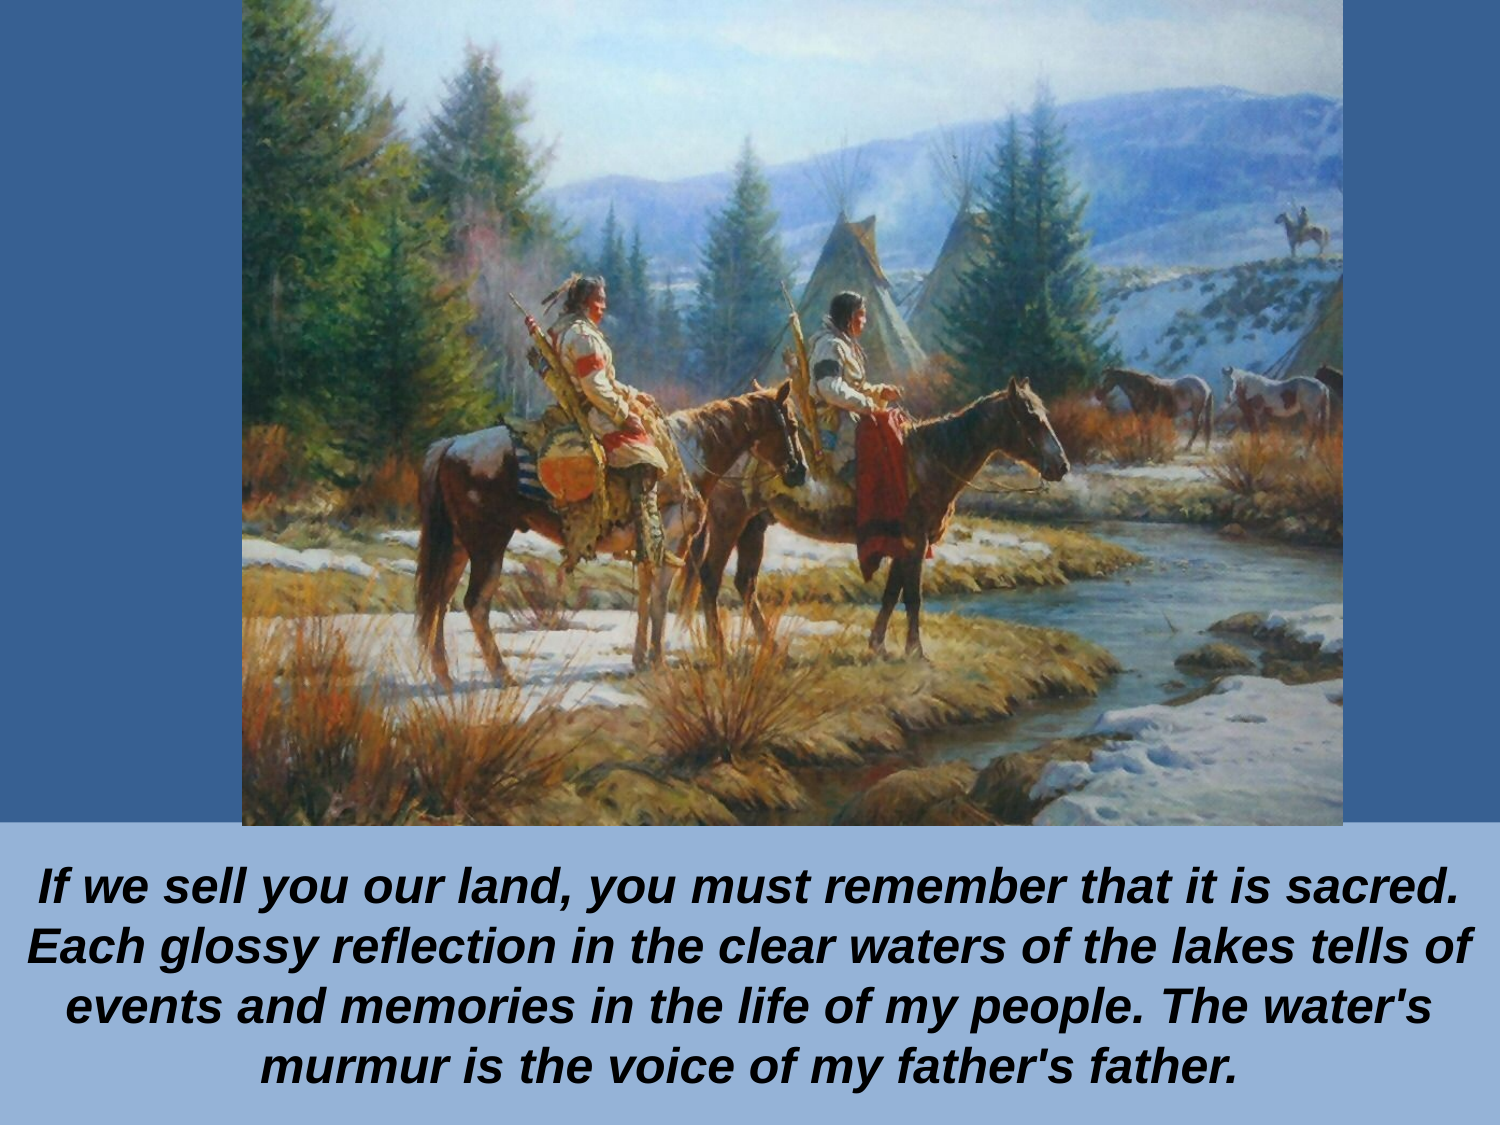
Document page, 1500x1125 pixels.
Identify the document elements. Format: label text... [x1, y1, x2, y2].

picture [241, 0, 1343, 826]
title If we sell you our land, you must remember that it is sacred. Each glossy reflection in the clear waters of the lakes tells of events and memories in the life of my people. The water's murmur is the voice of my father's father. [0, 822, 1500, 1125]
